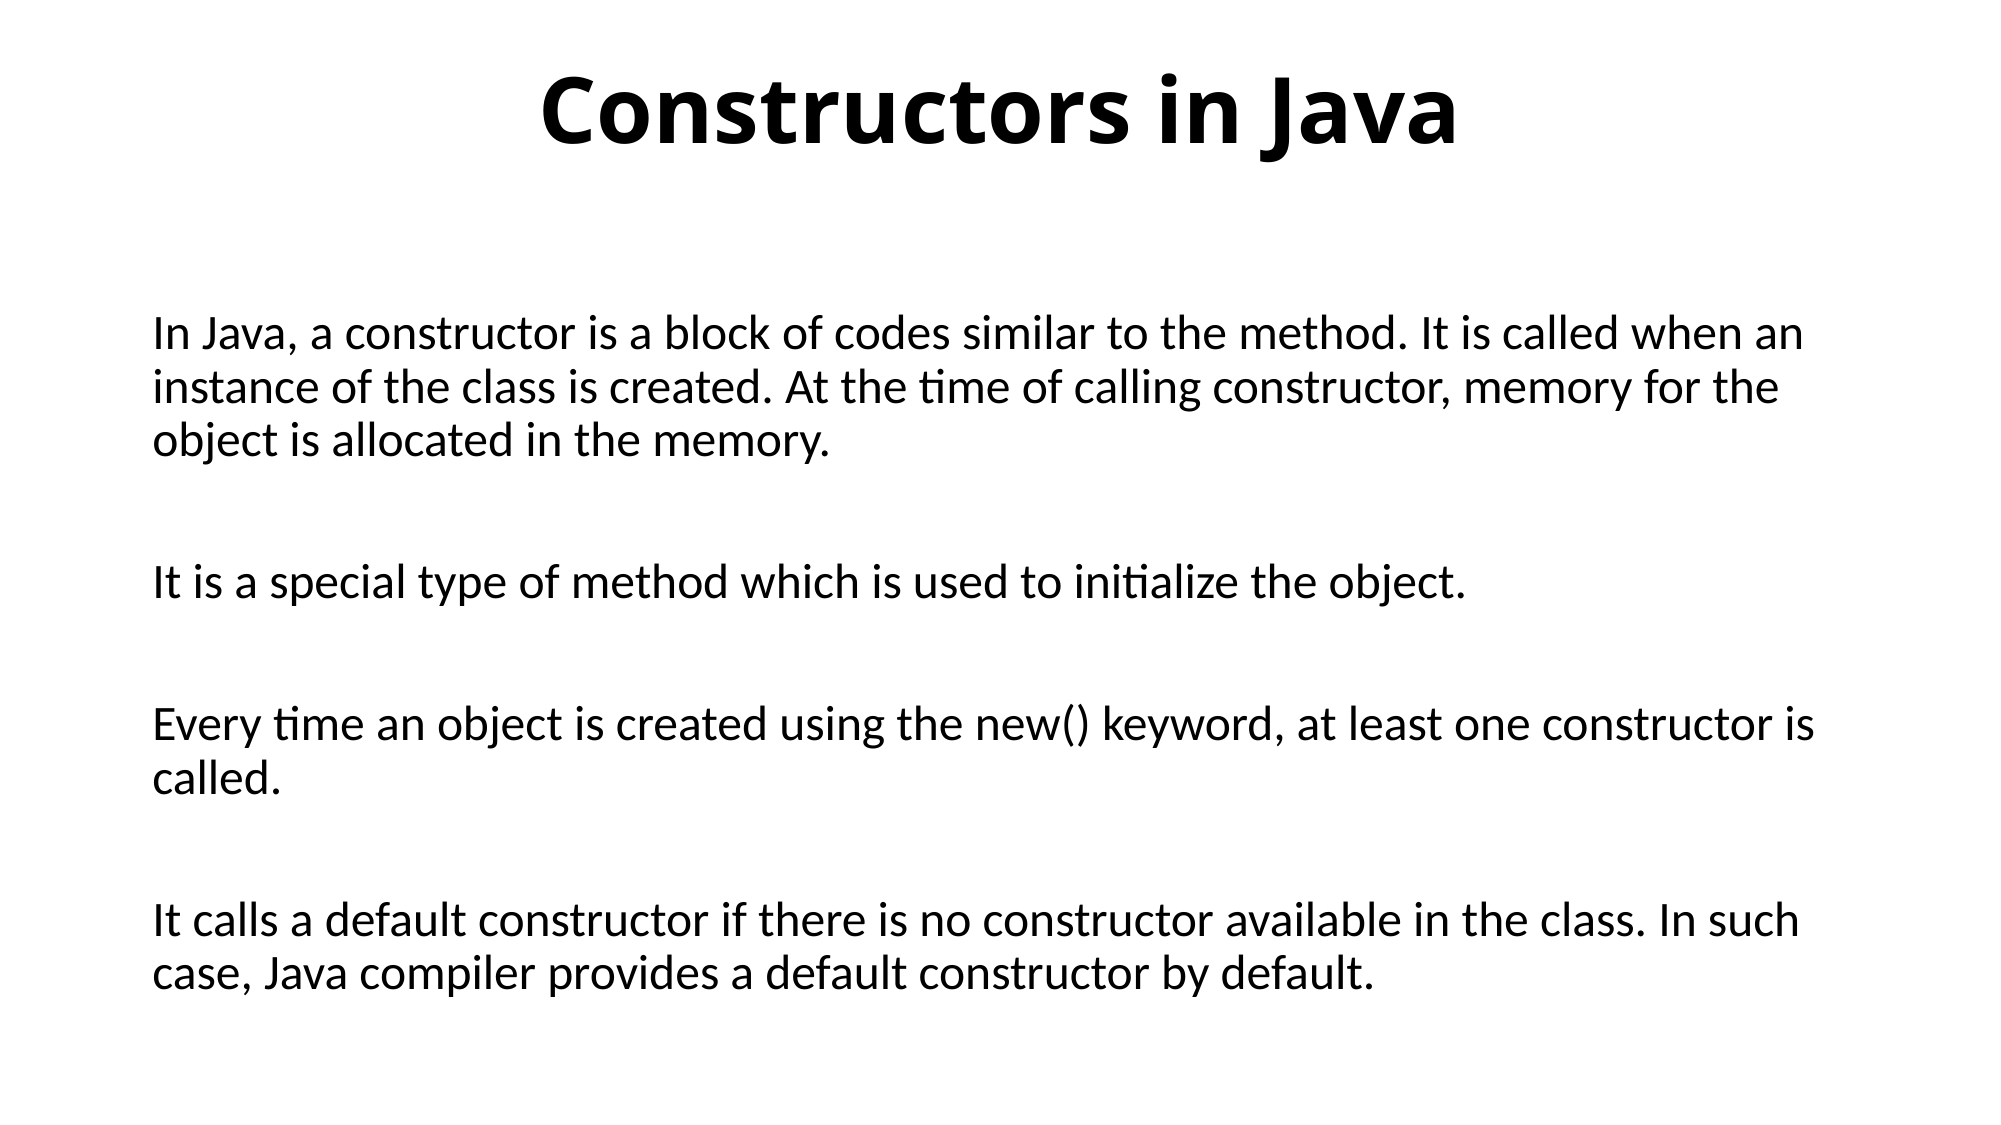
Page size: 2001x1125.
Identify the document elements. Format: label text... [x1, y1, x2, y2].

title Constructors in Java [137, 59, 1863, 278]
list In Java, a constructor is a block of codes similar to the method. It is called when an instance of the class is created. At the time of calling constructor, memory for the object is allocated in the memory. It is a special type of method which is used to initialize the object. Every time an object is created using the new() keyword, at least one constructor is called. It calls a default constructor if there is no constructor available in the class. In such case, Java compiler provides a default constructor by default. [137, 299, 1863, 1014]
